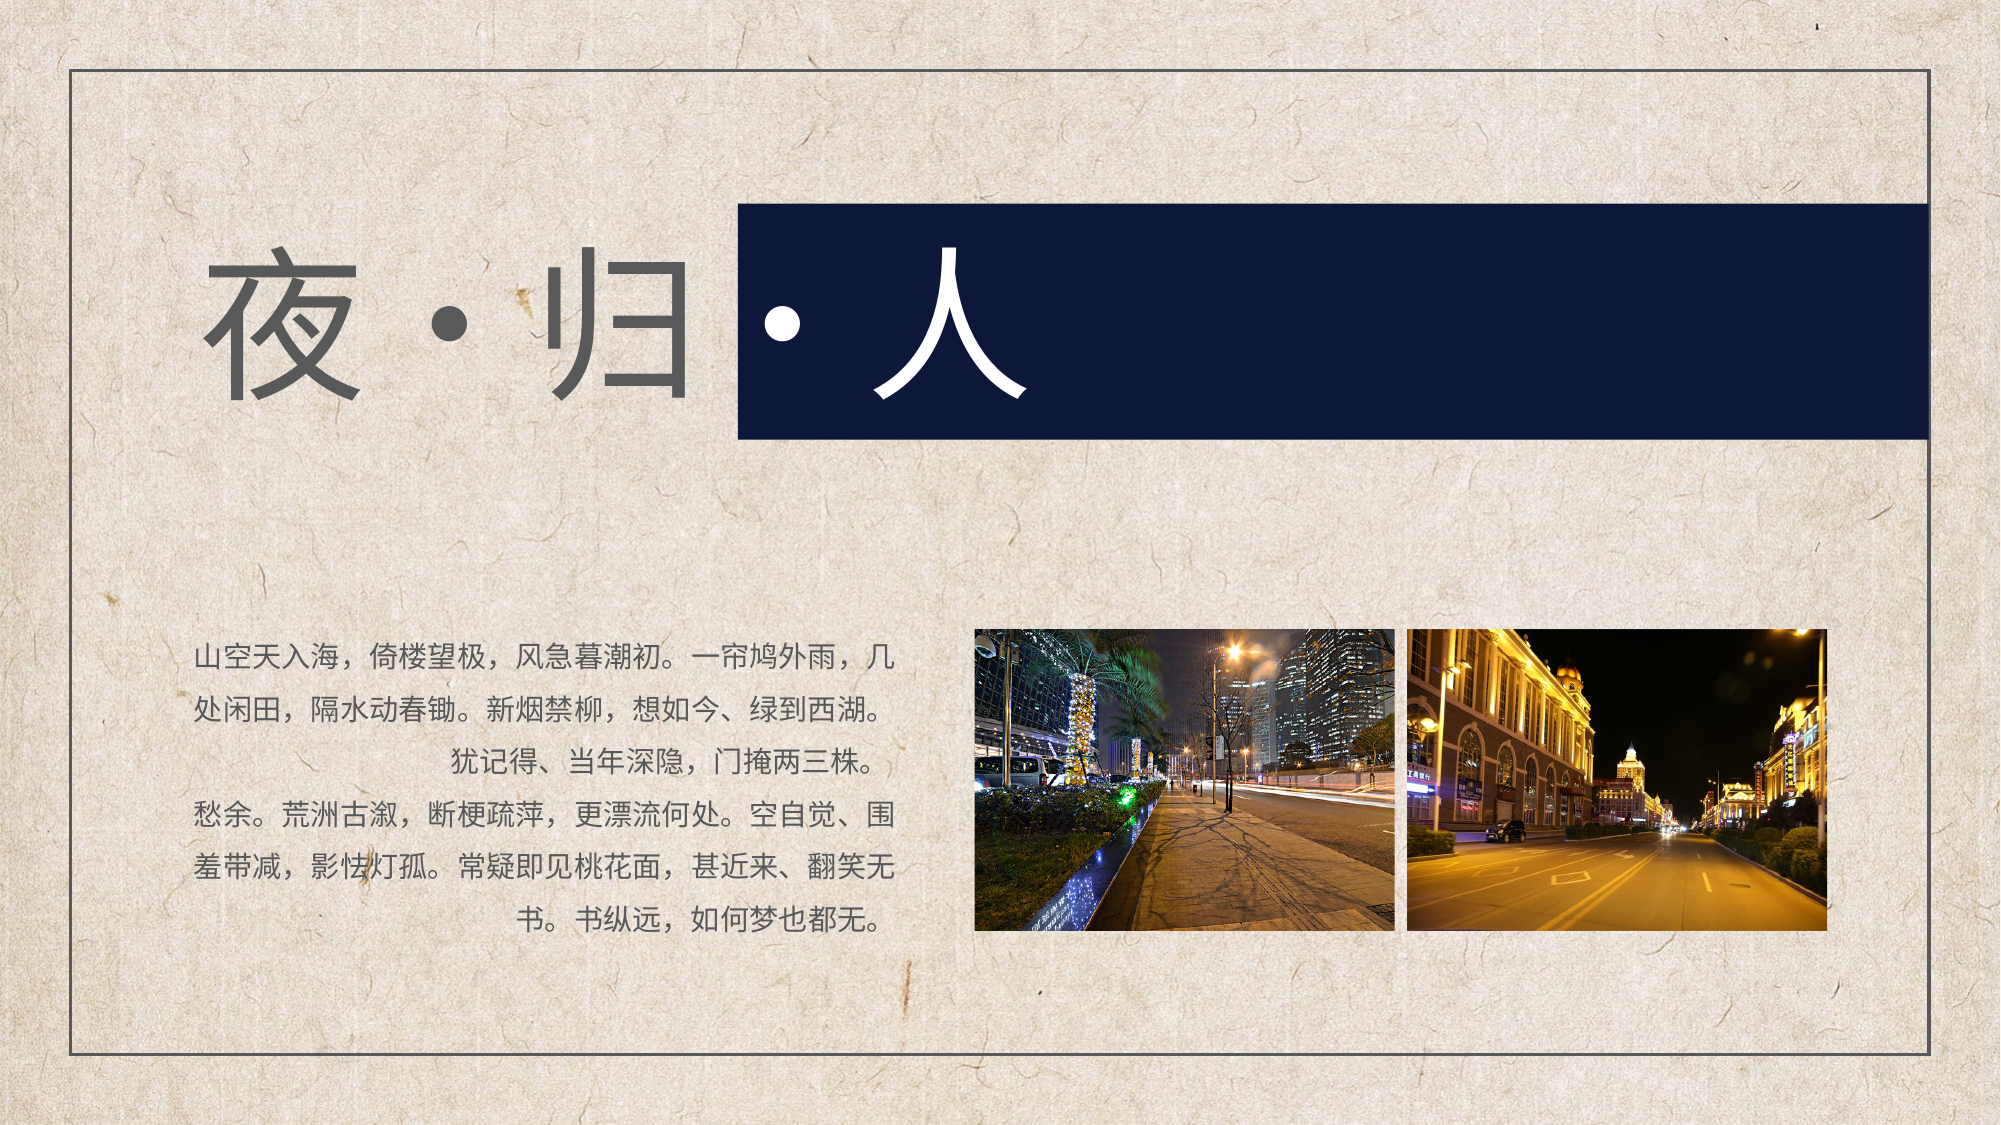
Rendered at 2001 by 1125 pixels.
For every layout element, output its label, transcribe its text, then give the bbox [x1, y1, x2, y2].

text_box 夜•归•人 [177, 213, 1056, 428]
text_box [737, 203, 1930, 441]
text_box [1406, 629, 1828, 932]
text_box [973, 629, 1396, 932]
text_box [70, 69, 1930, 1056]
picture [0, 0, 2001, 1125]
text_box 山空天入海，倚楼望极，风急暮潮初。一帘鸠外雨，几处闲田，隔水动春锄。新烟禁柳，想如今、绿到西湖。犹记得、当年深隐，门掩两三株。 愁余。荒洲古溆，断梗疏萍，更漂流何处。空自觉、围羞带减，影怯灯孤。常疑即见桃花面，甚近来、翻笑无书。书纵远，如何梦也都无。 [168, 613, 911, 944]
